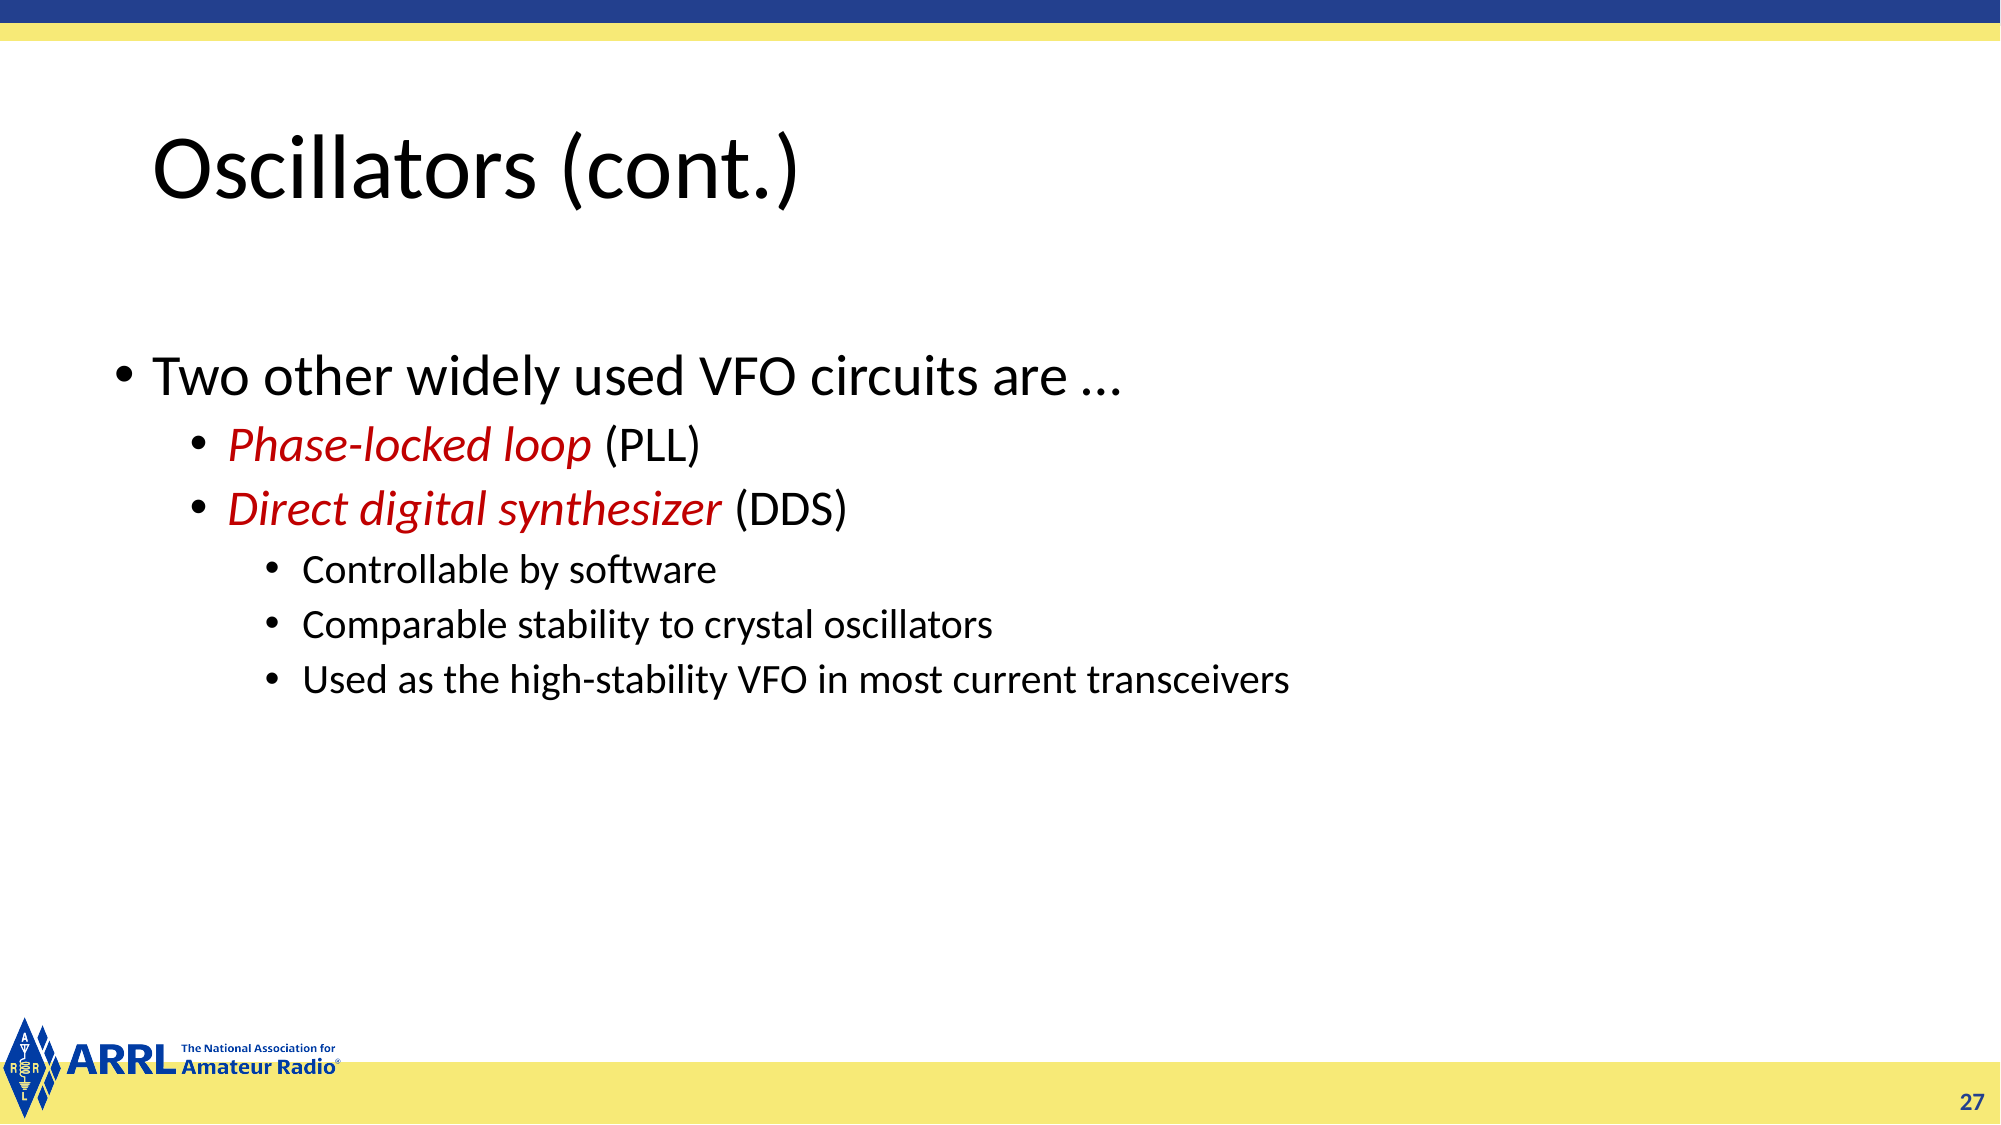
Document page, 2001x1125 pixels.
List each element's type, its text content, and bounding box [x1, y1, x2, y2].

picture [1, 1015, 342, 1121]
list Two other widely used VFO circuits are … Phase-locked loop (PLL) Direct digital synthesizer (DDS) Controllable by software Comparable stability to crystal oscillators Used as the high-stability VFO in most current transceivers [99, 337, 1900, 1075]
title Oscillators (cont.) [137, 59, 1863, 278]
